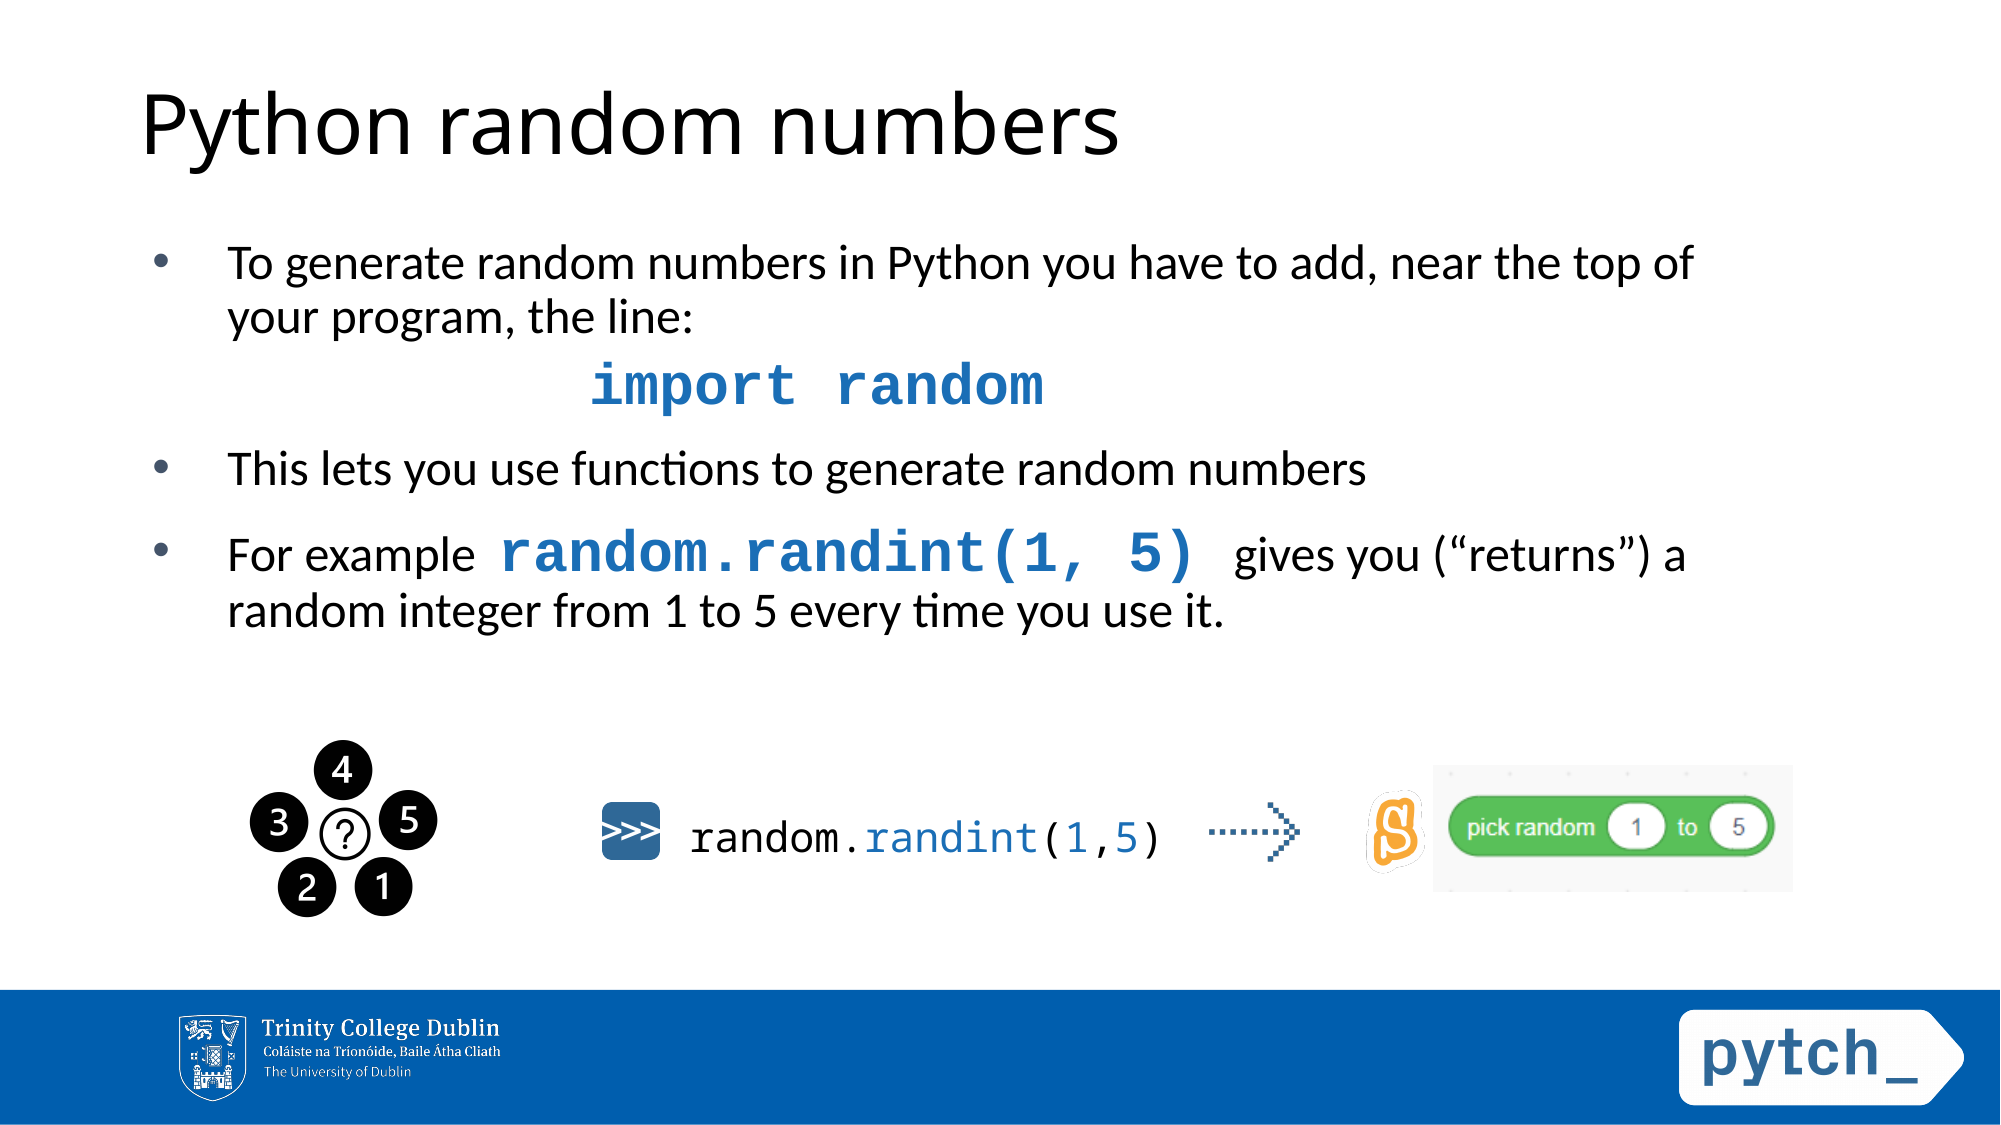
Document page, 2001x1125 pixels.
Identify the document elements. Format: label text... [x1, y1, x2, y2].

title Python random numbers [124, 18, 1850, 237]
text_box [602, 765, 1793, 892]
list To generate random numbers in Python you have to add, near the top of your program, the line: import random This lets you use functions to generate random numbers For example random.randint(1, 5) gives you (“returns”) a random integer from 1 to 5 every time you use it. [137, 228, 1764, 953]
picture [1590, 894, 2001, 1125]
picture [178, 1014, 502, 1102]
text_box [242, 733, 445, 925]
